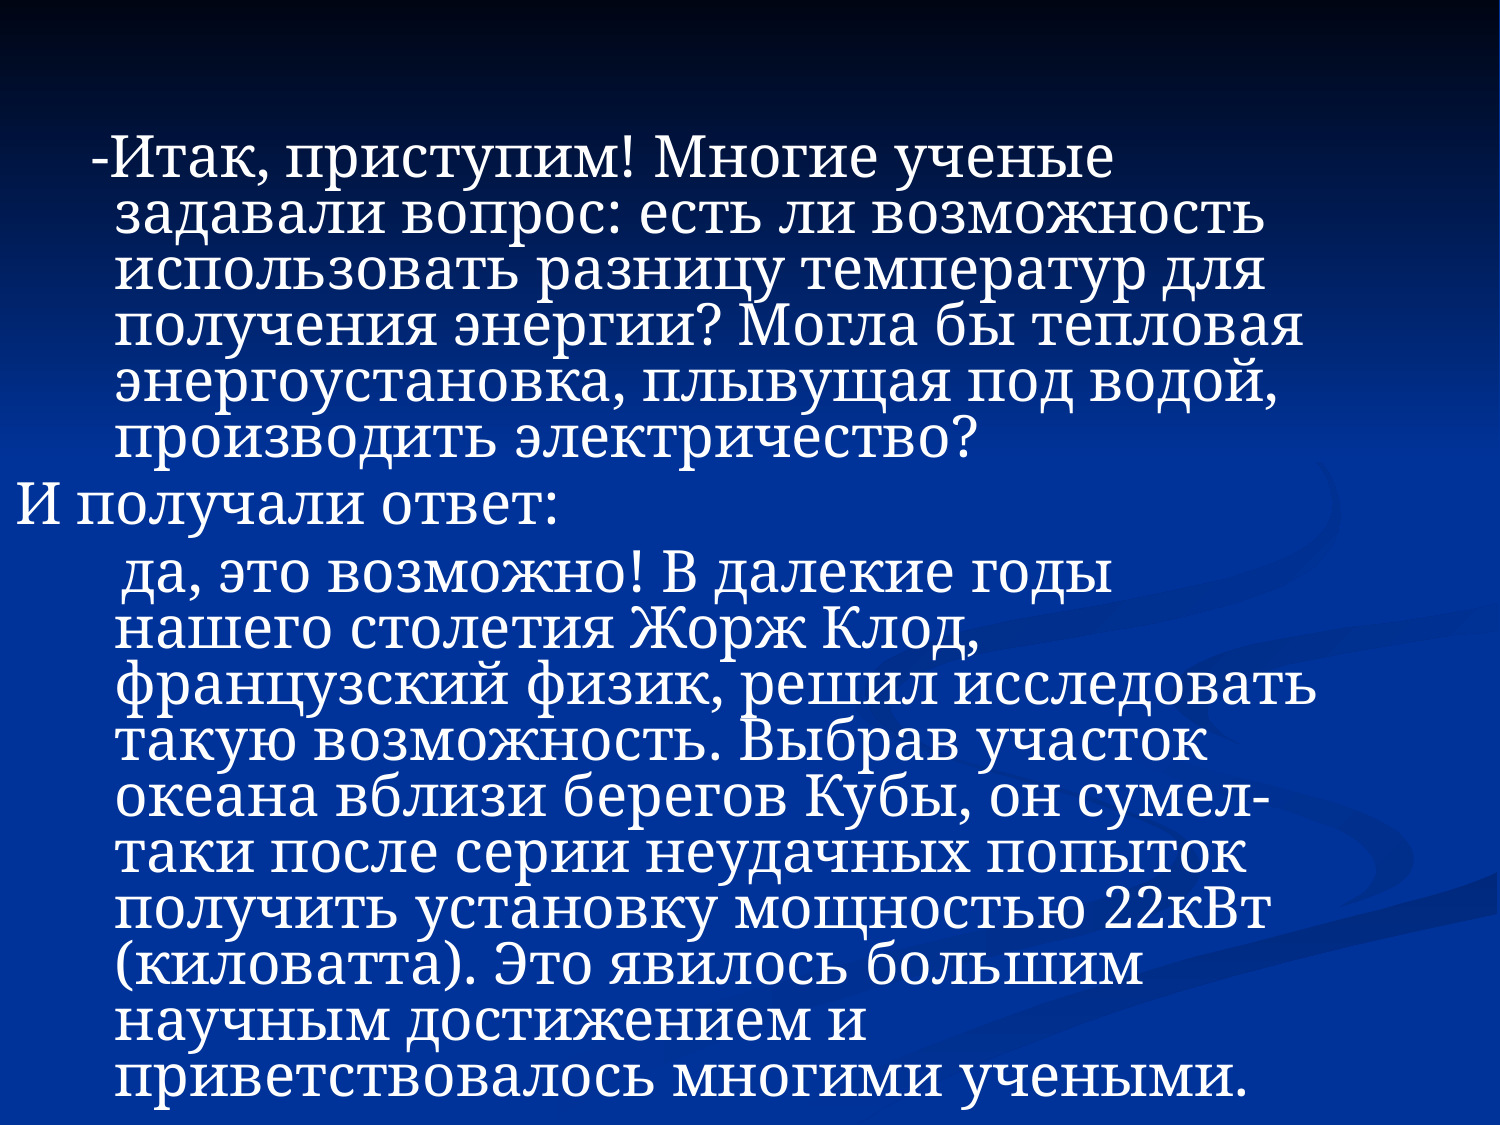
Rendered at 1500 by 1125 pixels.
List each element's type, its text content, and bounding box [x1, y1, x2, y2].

list -Итак, приступим! Многие ученые задавали вопрос: есть ли возможность использовать разницу температур для получения энергии? Могла бы тепловая энергоустановка, плывущая под водой, производить электричество? И получали ответ: да, это возможно! В далекие годы нашего столетия Жорж Клод, французский физик, решил исследовать такую возможность. Выбрав участок океана вблизи берегов Кубы, он сумел-таки после серии неудачных попыток получить установку мощностью 22кВт (киловатта). Это явилось большим научным достижением и приветствовалось многими учеными. [0, 124, 1363, 1125]
